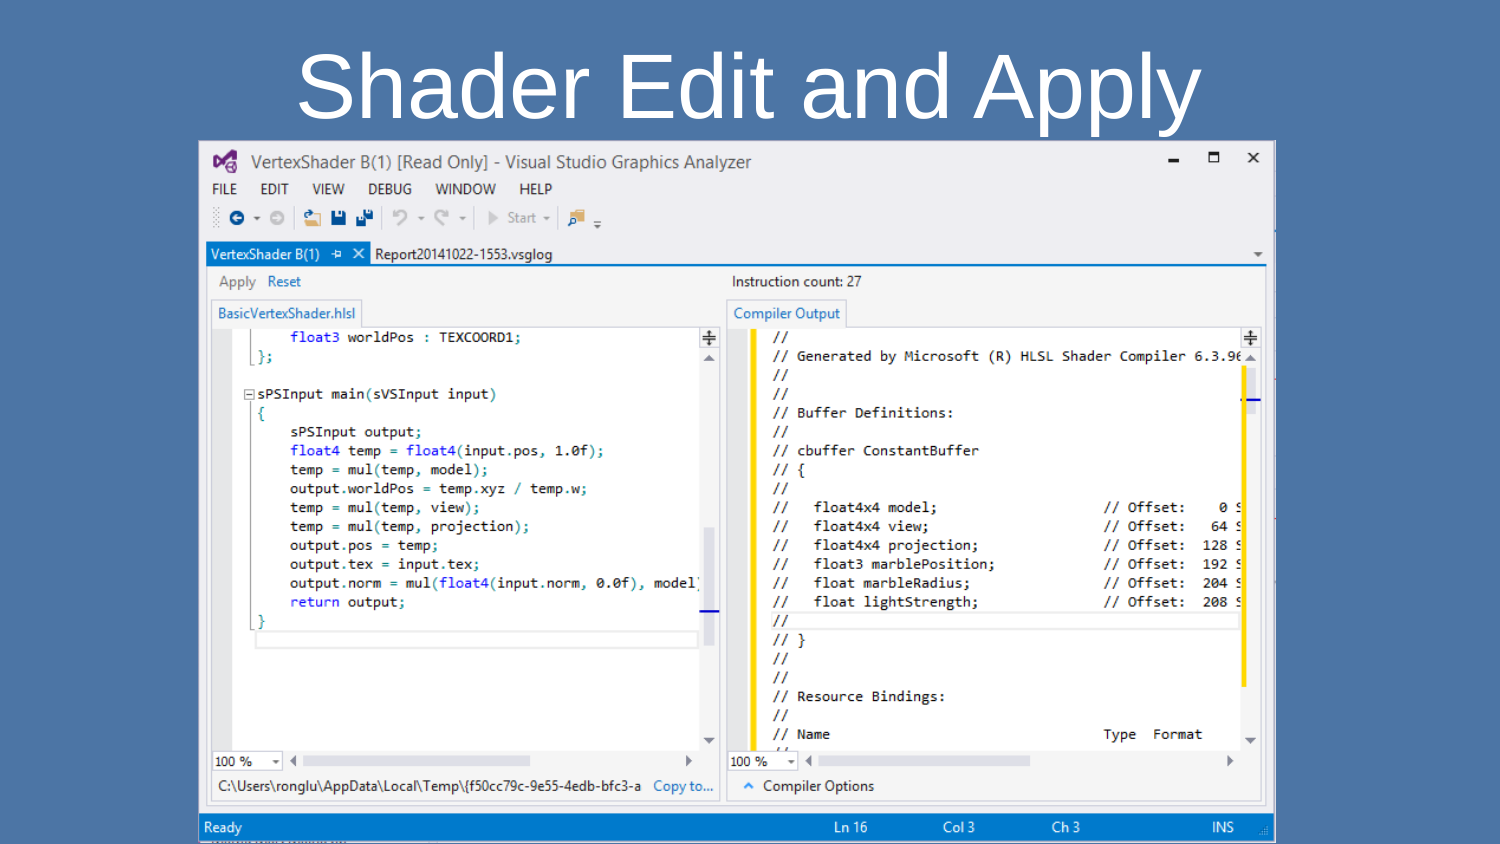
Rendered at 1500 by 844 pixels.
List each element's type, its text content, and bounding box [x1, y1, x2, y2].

title Shader Edit and Apply [167, 30, 1333, 133]
picture [198, 139, 1277, 844]
